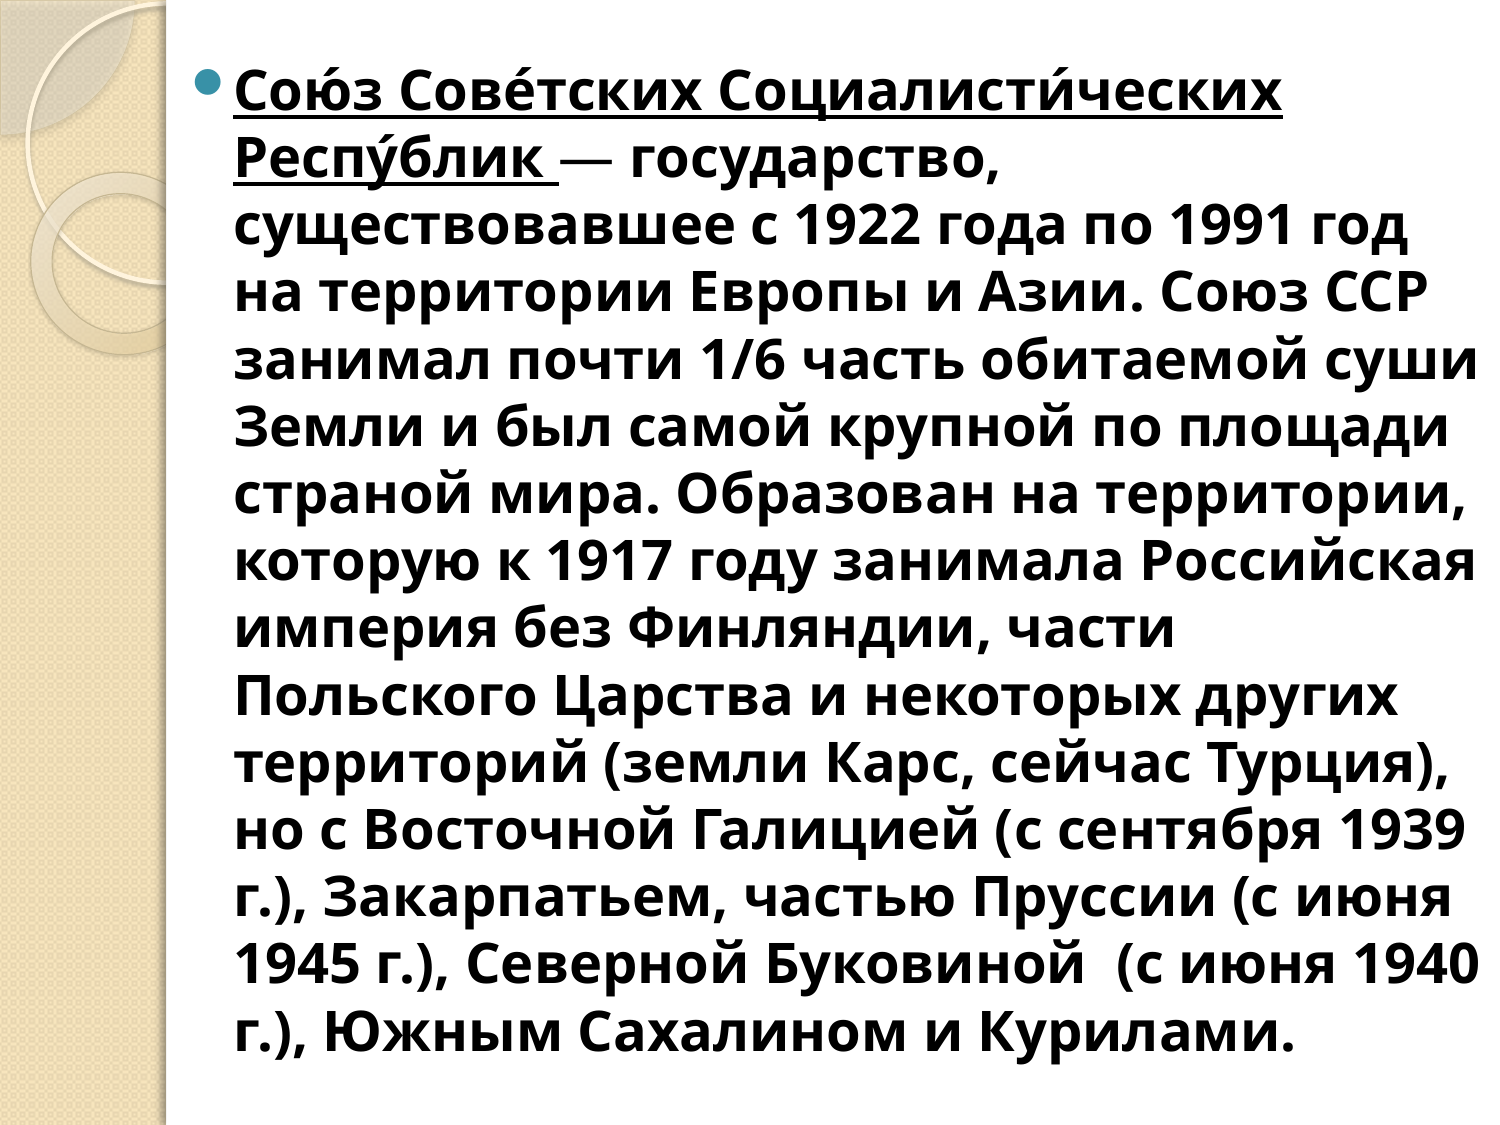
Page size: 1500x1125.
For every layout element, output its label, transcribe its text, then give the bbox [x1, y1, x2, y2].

list Сою́з Сове́тских Социалисти́ческих Респу́блик — государство, существовавшее с 1922 года по 1991 год на территории Европы и Азии. Союз ССР занимал почти 1/6 часть обитаемой суши Земли и был самой крупной по площади страной мира. Образован на территории, которую к 1917 году занимала Российская империя без Финляндии, части Польского Царства и некоторых других территорий (земли Карс, сейчас Турция), но с Восточной Галицией (с сентября 1939 г.), Закарпатьем, частью Пруссии (с июня 1945 г.), Северной Буковиной (с июня 1940 г.), Южным Сахалином и Курилами. [164, 46, 1500, 1090]
